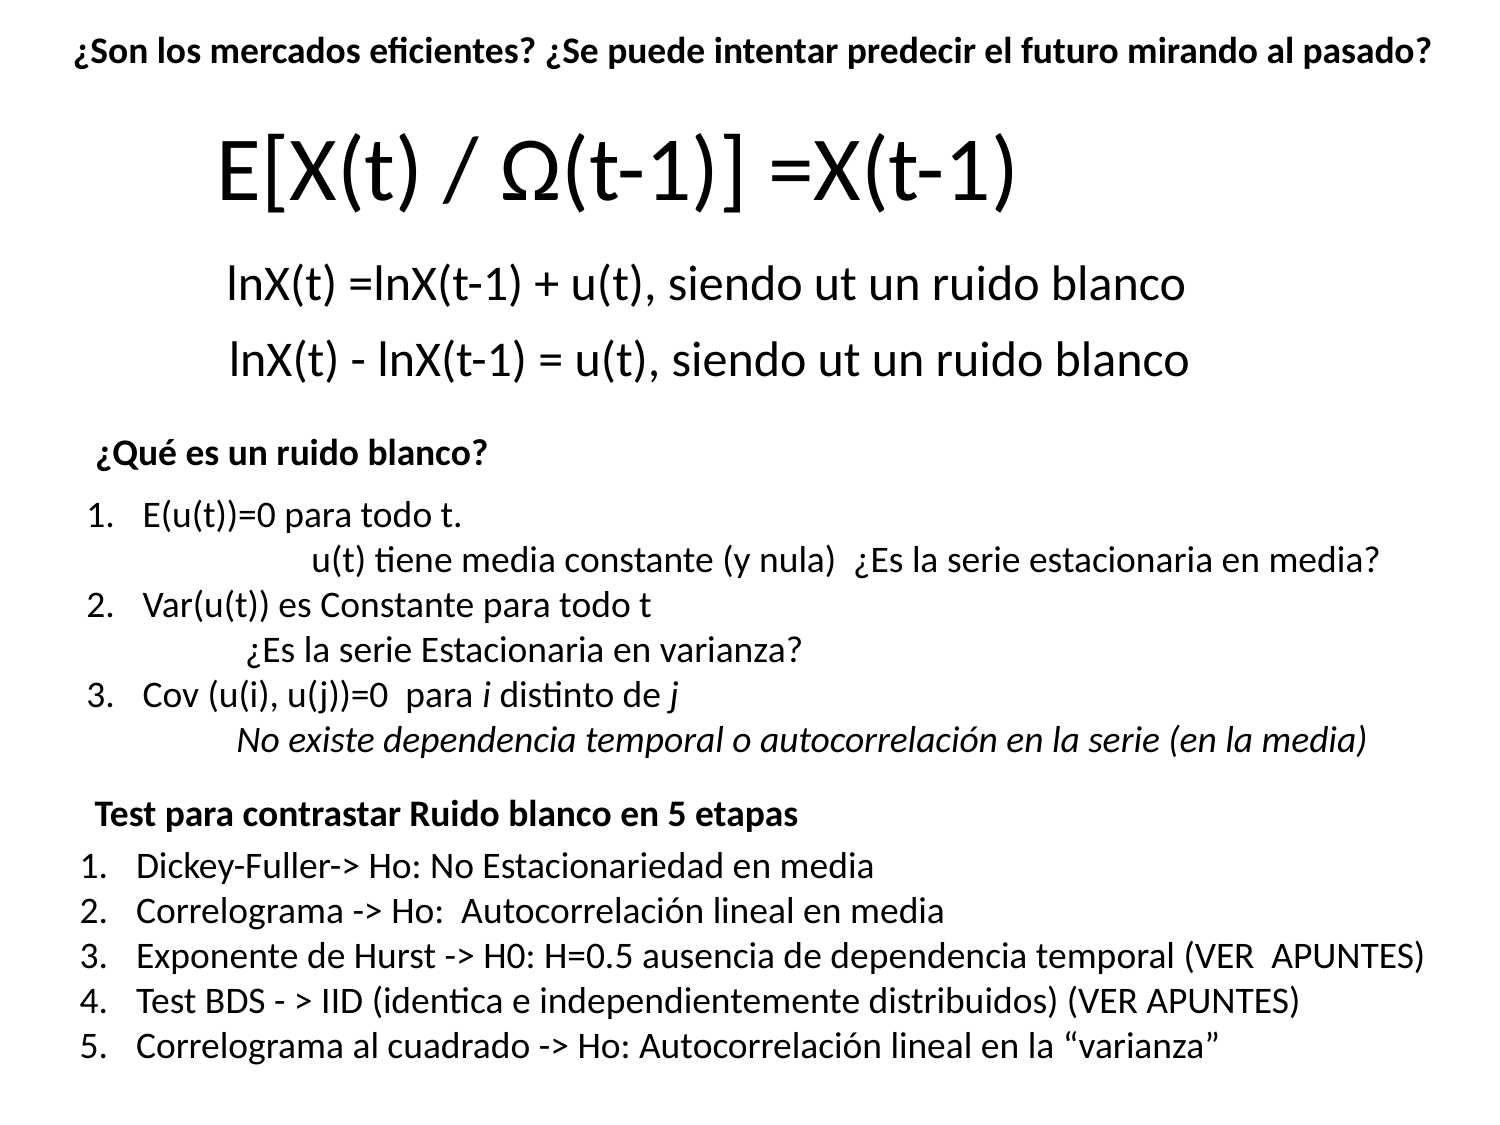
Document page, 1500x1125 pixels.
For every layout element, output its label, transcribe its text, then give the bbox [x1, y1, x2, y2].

text_box Dickey-Fuller-> Ho: No Estacionariedad en media Correlograma -> Ho: Autocorrelación lineal en media Exponente de Hurst -> H0: H=0.5 ausencia de dependencia temporal (VER APUNTES) Test BDS - > IID (identica e independientemente distribuidos) (VER APUNTES) Correlograma al cuadrado -> Ho: Autocorrelación lineal en la “varianza” [64, 834, 1500, 1074]
text_box E[X(t) / Ω(t-1)] =X(t-1) [202, 101, 1035, 227]
text_box lnX(t) - lnX(t-1) = u(t), siendo ut un ruido blanco [213, 319, 1206, 394]
text_box Test para contrastar Ruido blanco en 5 etapas [79, 781, 815, 842]
text_box lnX(t) =lnX(t-1) + u(t), siendo ut un ruido blanco [211, 243, 1202, 319]
text_box ¿Qué es un ruido blanco? [80, 420, 504, 481]
text_box ¿Son los mercados eficientes? ¿Se puede intentar predecir el futuro mirando al pasado? [58, 19, 1450, 79]
text_box E(u(t))=0 para todo t. u(t) tiene media constante (y nula) ¿Es la serie estacionaria en media? Var(u(t)) es Constante para todo t ¿Es la serie Estacionaria en varianza? Cov (u(i), u(j))=0 para i distinto de j No existe dependencia temporal o autocorrelación en la serie (en la media) [71, 482, 1398, 768]
